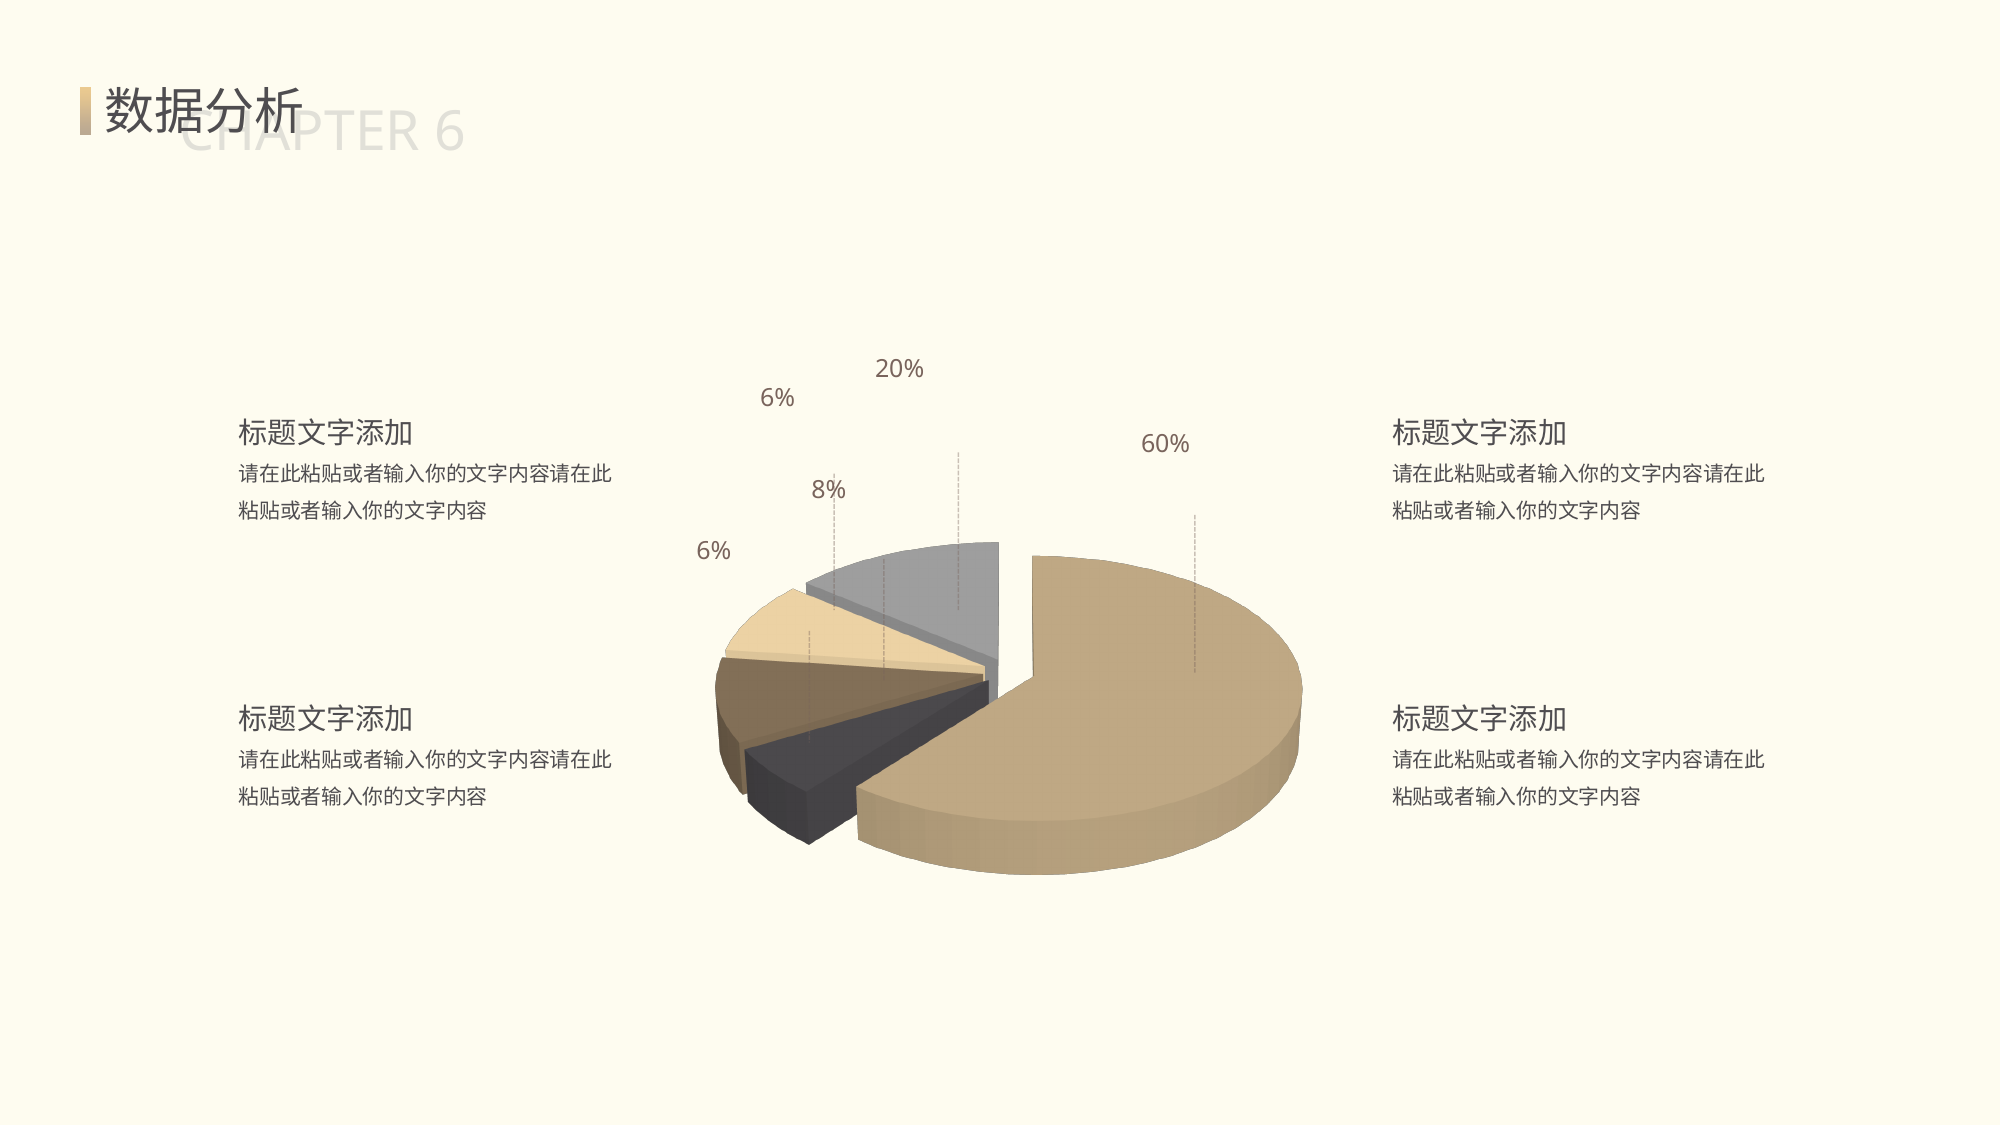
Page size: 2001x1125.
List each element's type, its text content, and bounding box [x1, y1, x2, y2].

text_box 请在此粘贴或者输入你的文字内容请在此粘贴或者输入你的文字内容 [1440, 440, 1791, 534]
text_box 请在此粘贴或者输入你的文字内容请在此粘贴或者输入你的文字内容 [1440, 726, 1791, 820]
text_box 请在此粘贴或者输入你的文字内容请在此粘贴或者输入你的文字内容 [223, 440, 637, 534]
text_box 标题文字添加 [223, 675, 554, 726]
text_box 标题文字添加 [223, 389, 554, 440]
text_box CHAPTER 6 [164, 87, 482, 170]
text_box 标题文字添加 [1440, 675, 1707, 726]
text_box 请在此粘贴或者输入你的文字内容请在此粘贴或者输入你的文字内容 [223, 726, 637, 820]
picture [80, 87, 91, 136]
text_box 标题文字添加 [1440, 389, 1707, 440]
text_box 数据分析 [89, 72, 320, 147]
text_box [668, 345, 1435, 941]
